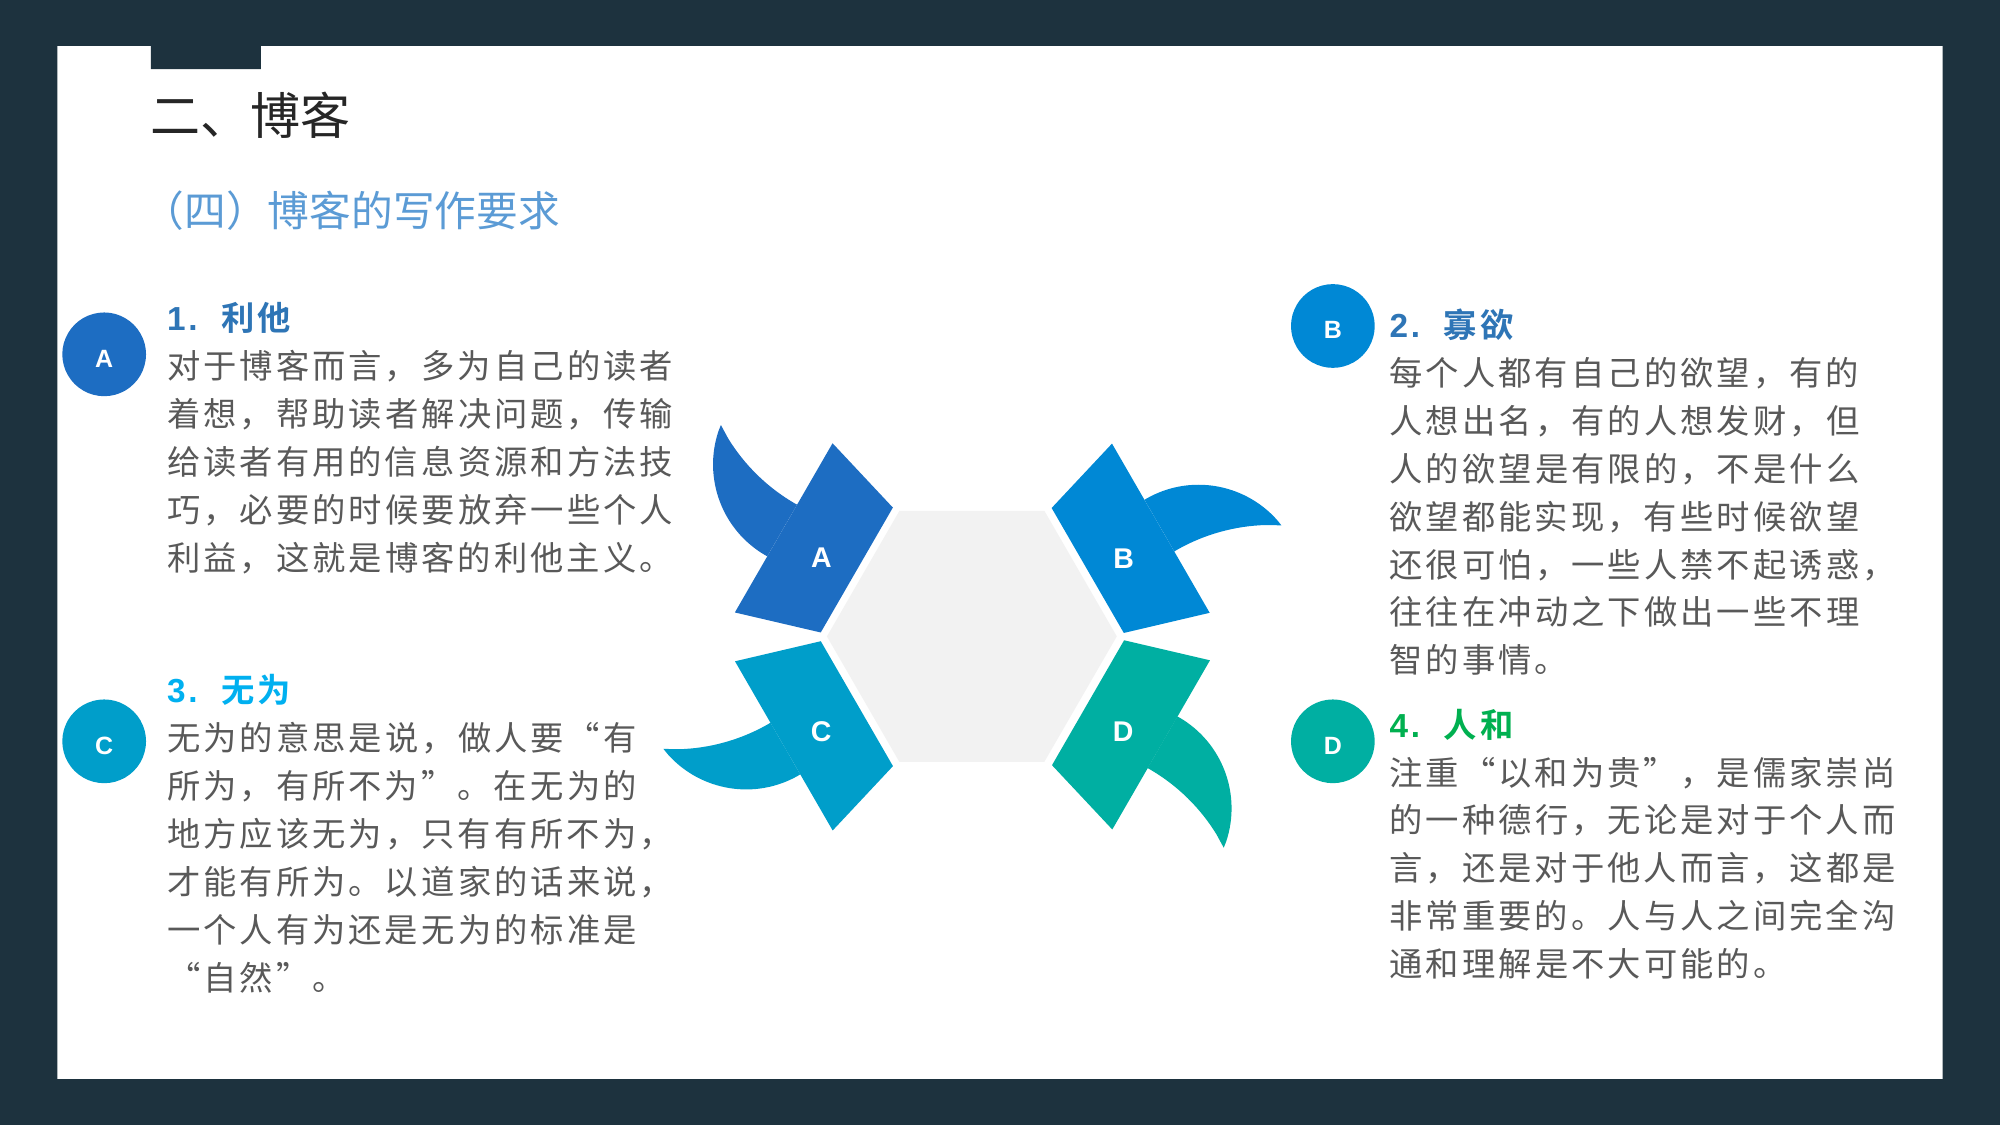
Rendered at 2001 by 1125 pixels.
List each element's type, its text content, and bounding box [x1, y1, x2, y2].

text_box 3. 无为 无为的意思是说，做人要“有所为，有所不为”。在无为的地方应该无为，只有有所不为，才能有所为。以道家的话来说，一个人有为还是无为的标准是“自然”。 [152, 657, 660, 1001]
text_box C [788, 691, 854, 756]
text_box C [61, 698, 148, 785]
text_box [788, 441, 895, 576]
text_box [733, 518, 852, 634]
text_box [733, 640, 895, 833]
text_box B [1090, 518, 1157, 583]
text_box A [61, 311, 148, 398]
text_box A [788, 517, 855, 581]
text_box （四）博客的写作要求 [127, 152, 1065, 243]
text_box [1050, 441, 1157, 577]
text_box 二、博客 [150, 77, 846, 152]
text_box [1050, 697, 1156, 832]
text_box [661, 723, 800, 791]
text_box [712, 422, 796, 557]
text_box B [1289, 283, 1376, 369]
text_box [1093, 519, 1212, 635]
text_box [1148, 716, 1233, 851]
text_box D [1090, 692, 1157, 756]
text_box 2. 寡欲 每个人都有自己的欲望，有的人想出名，有的人想发财，但人的欲望是有限的，不是什么欲望都能实现，有些时候欲望还很可怕，一些人禁不起诱惑，往往在冲动之下做出一些不理智的事情。 [1374, 283, 1882, 657]
text_box [826, 510, 1117, 762]
text_box [1093, 639, 1212, 755]
text_box 4. 人和 注重“以和为贵”，是儒家崇尚的一种德行，无论是对于个人而言，还是对于他人而言，这都是非常重要的。人与人之间完全沟通和理解是不大可能的。 [1374, 657, 1929, 1022]
text_box D [1289, 698, 1376, 785]
text_box [1145, 483, 1284, 552]
text_box 1. 利他 对于博客而言，多为自己的读者着想，帮助读者解决问题，传输给读者有用的信息资源和方法技巧，必要的时候要放弃一些个人利益，这就是博客的利他主义。 [152, 284, 706, 583]
